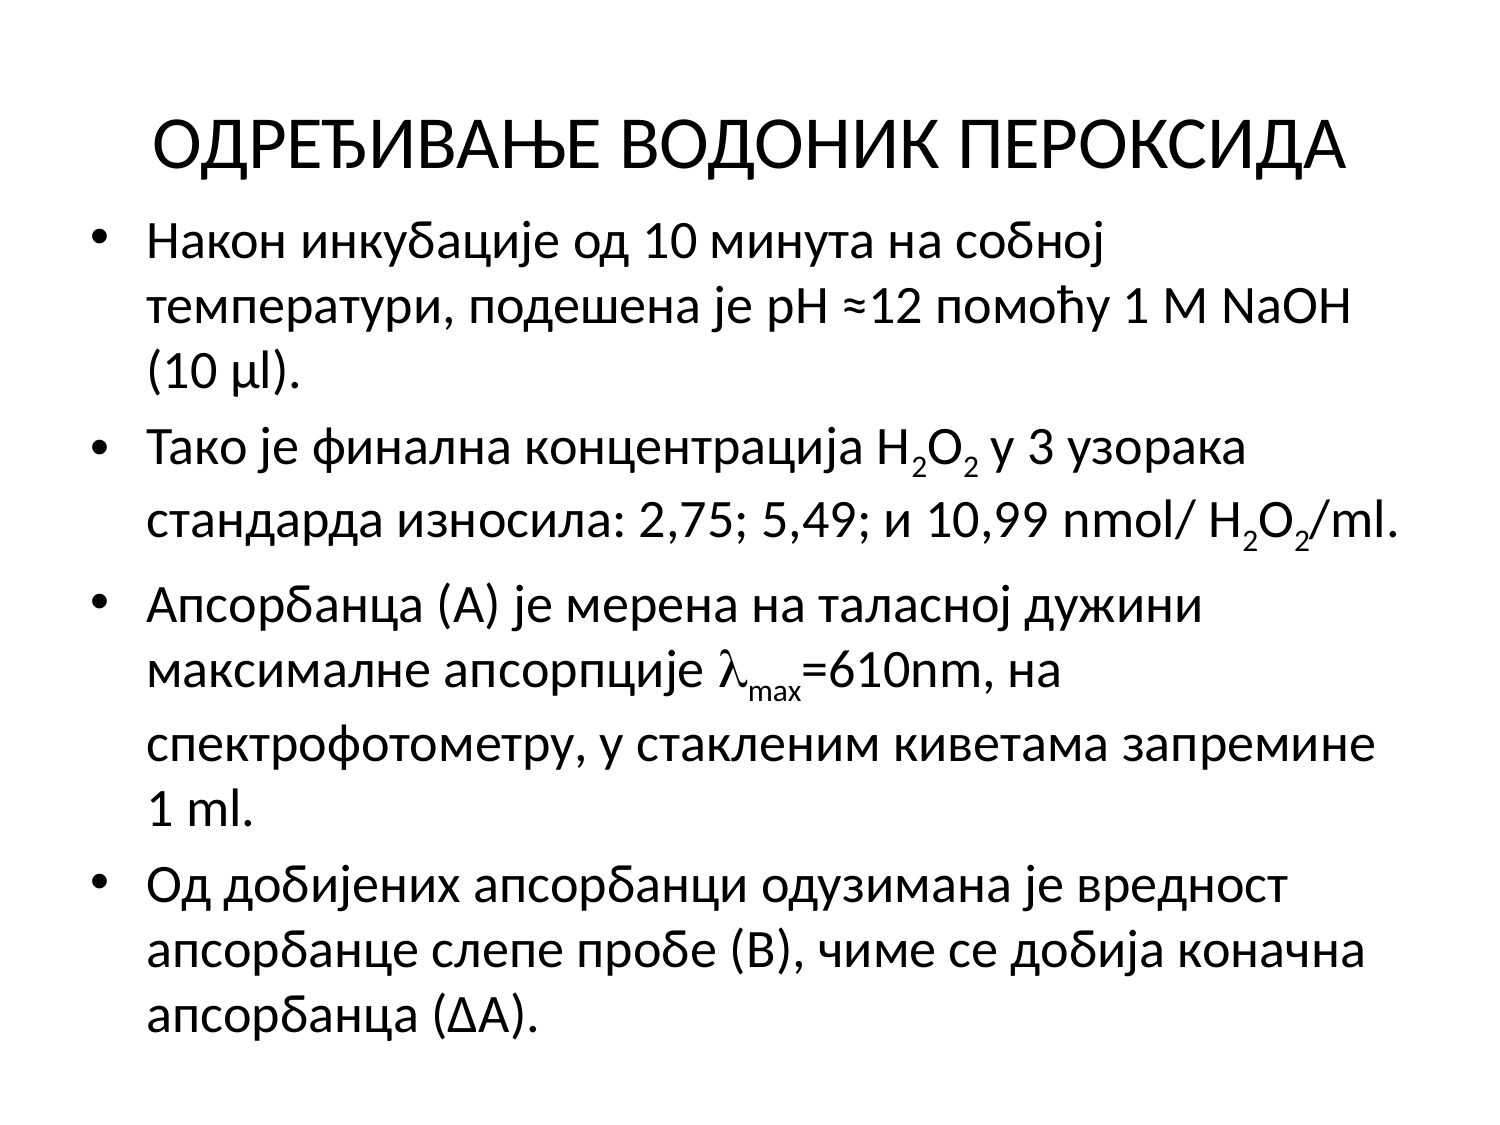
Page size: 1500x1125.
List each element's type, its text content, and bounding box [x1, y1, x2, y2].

title ОДРЕЂИВАЊЕ ВОДОНИК ПЕРОКСИДА [75, 45, 1425, 196]
list Након инкубације од 10 минута на собној температури, подешена је pH ≈12 помоћу 1 М NaOH (10 μl). Тако је финална концентрација Н2О2 у 3 узорака стандарда износила: 2,75; 5,49; и 10,99 nmol/ Н2О2/ml. Апсорбанца (А) је мерена на таласној дужини максималне апсорпције max=610nm, на спектрофотометру, у стакленим киветама запремине 1 ml. Од добијених апсорбанци одузимана је вредност апсорбанце слепе пробе (B), чиме се добија коначна апсорбанца (∆A). [75, 196, 1425, 1094]
